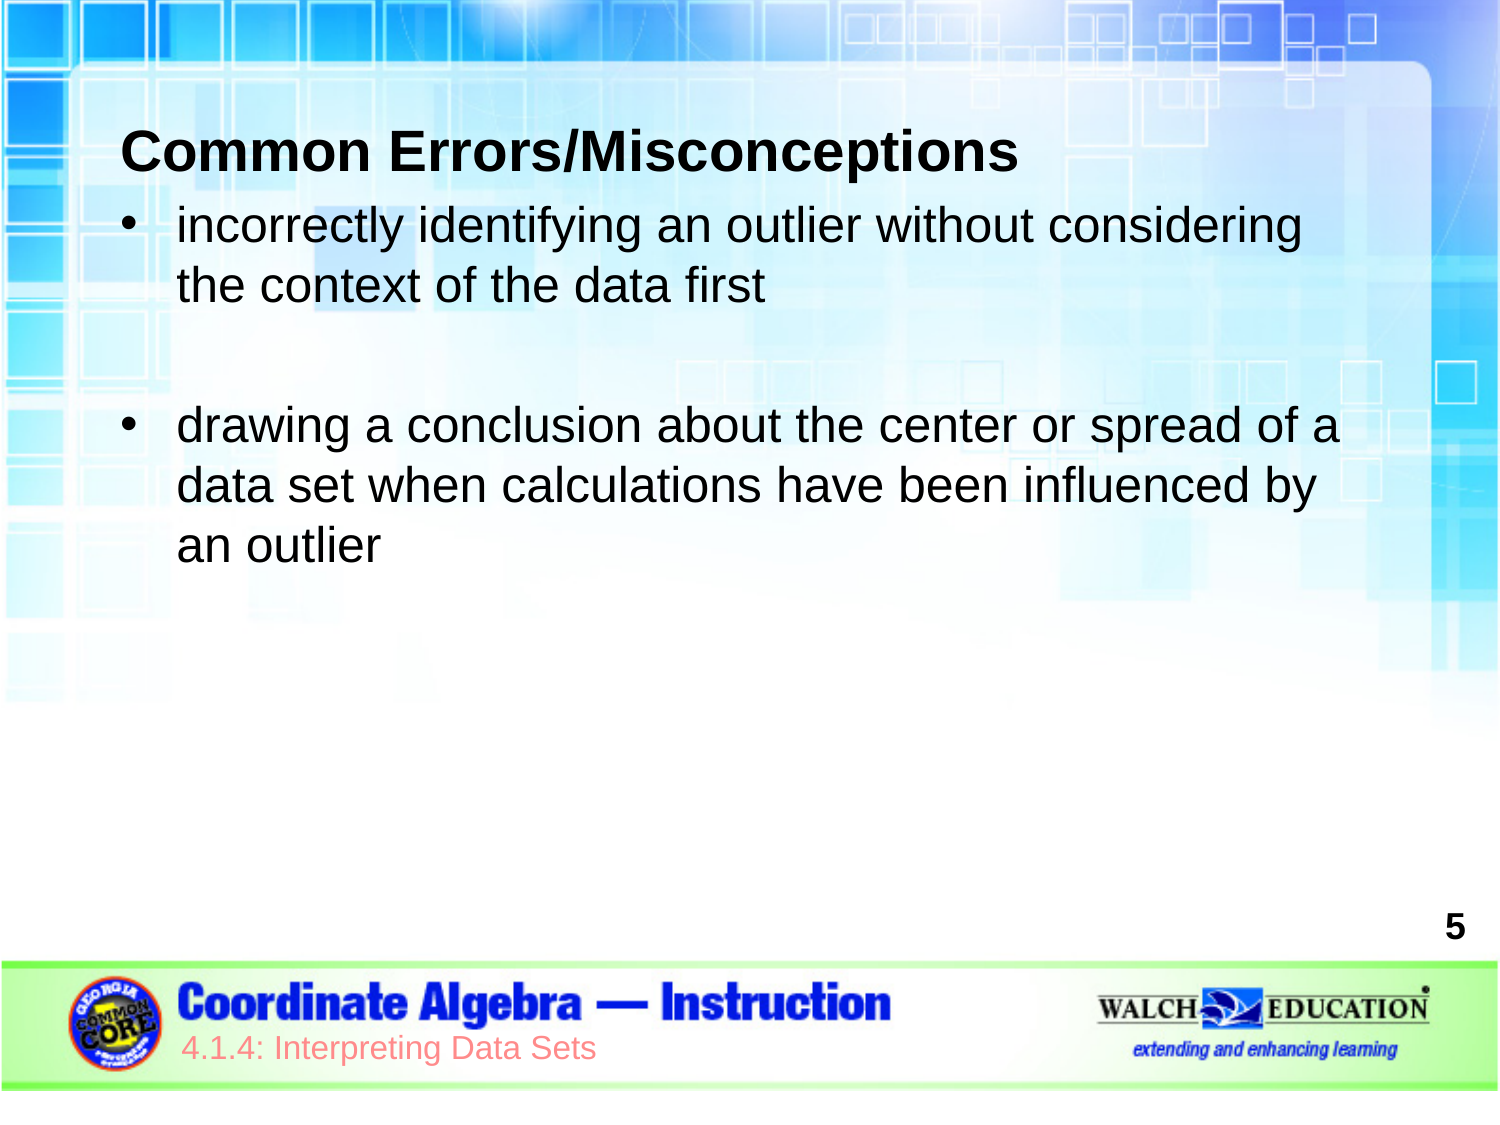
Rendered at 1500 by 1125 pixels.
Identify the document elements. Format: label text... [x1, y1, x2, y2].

subtitle Common Errors/Misconceptions incorrectly identifying an outlier without considering the context of the data first drawing a conclusion about the center or spread of a data set when calculations have been influenced by an outlier [105, 105, 1394, 925]
slide_number 5 [1361, 901, 1481, 949]
picture [1, 0, 1500, 1091]
footer 4.1.4: Interpreting Data Sets [166, 1024, 1080, 1069]
